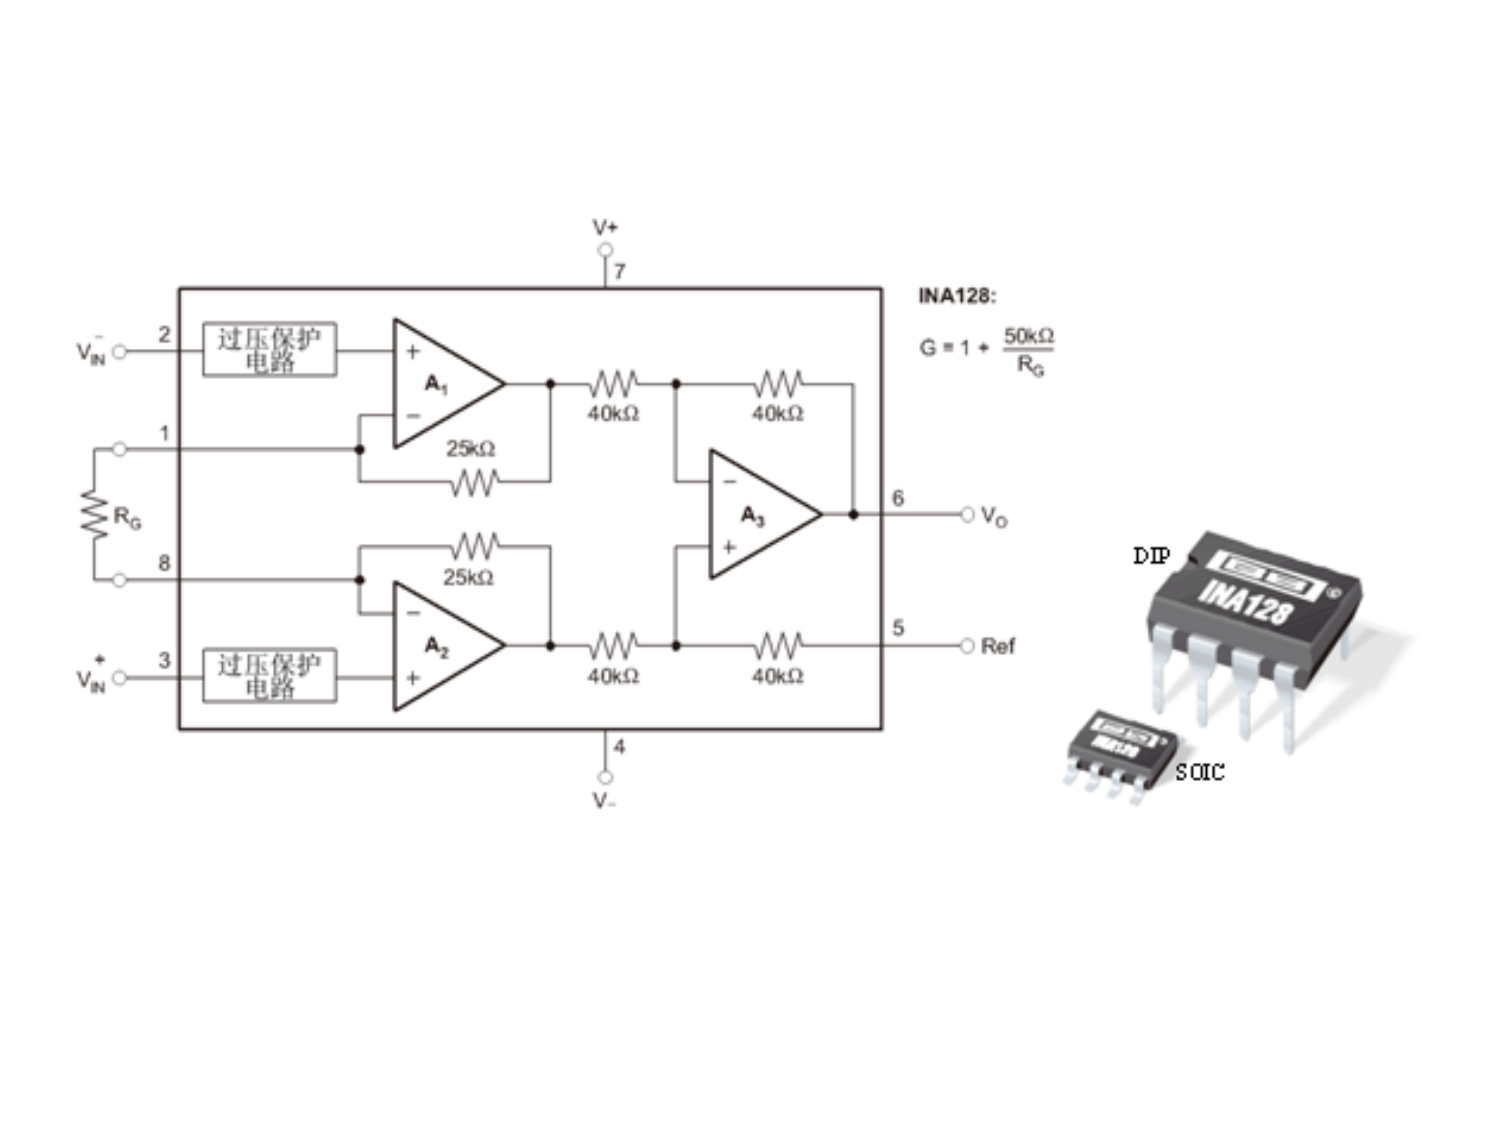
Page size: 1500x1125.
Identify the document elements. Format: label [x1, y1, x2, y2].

picture [58, 210, 1427, 833]
